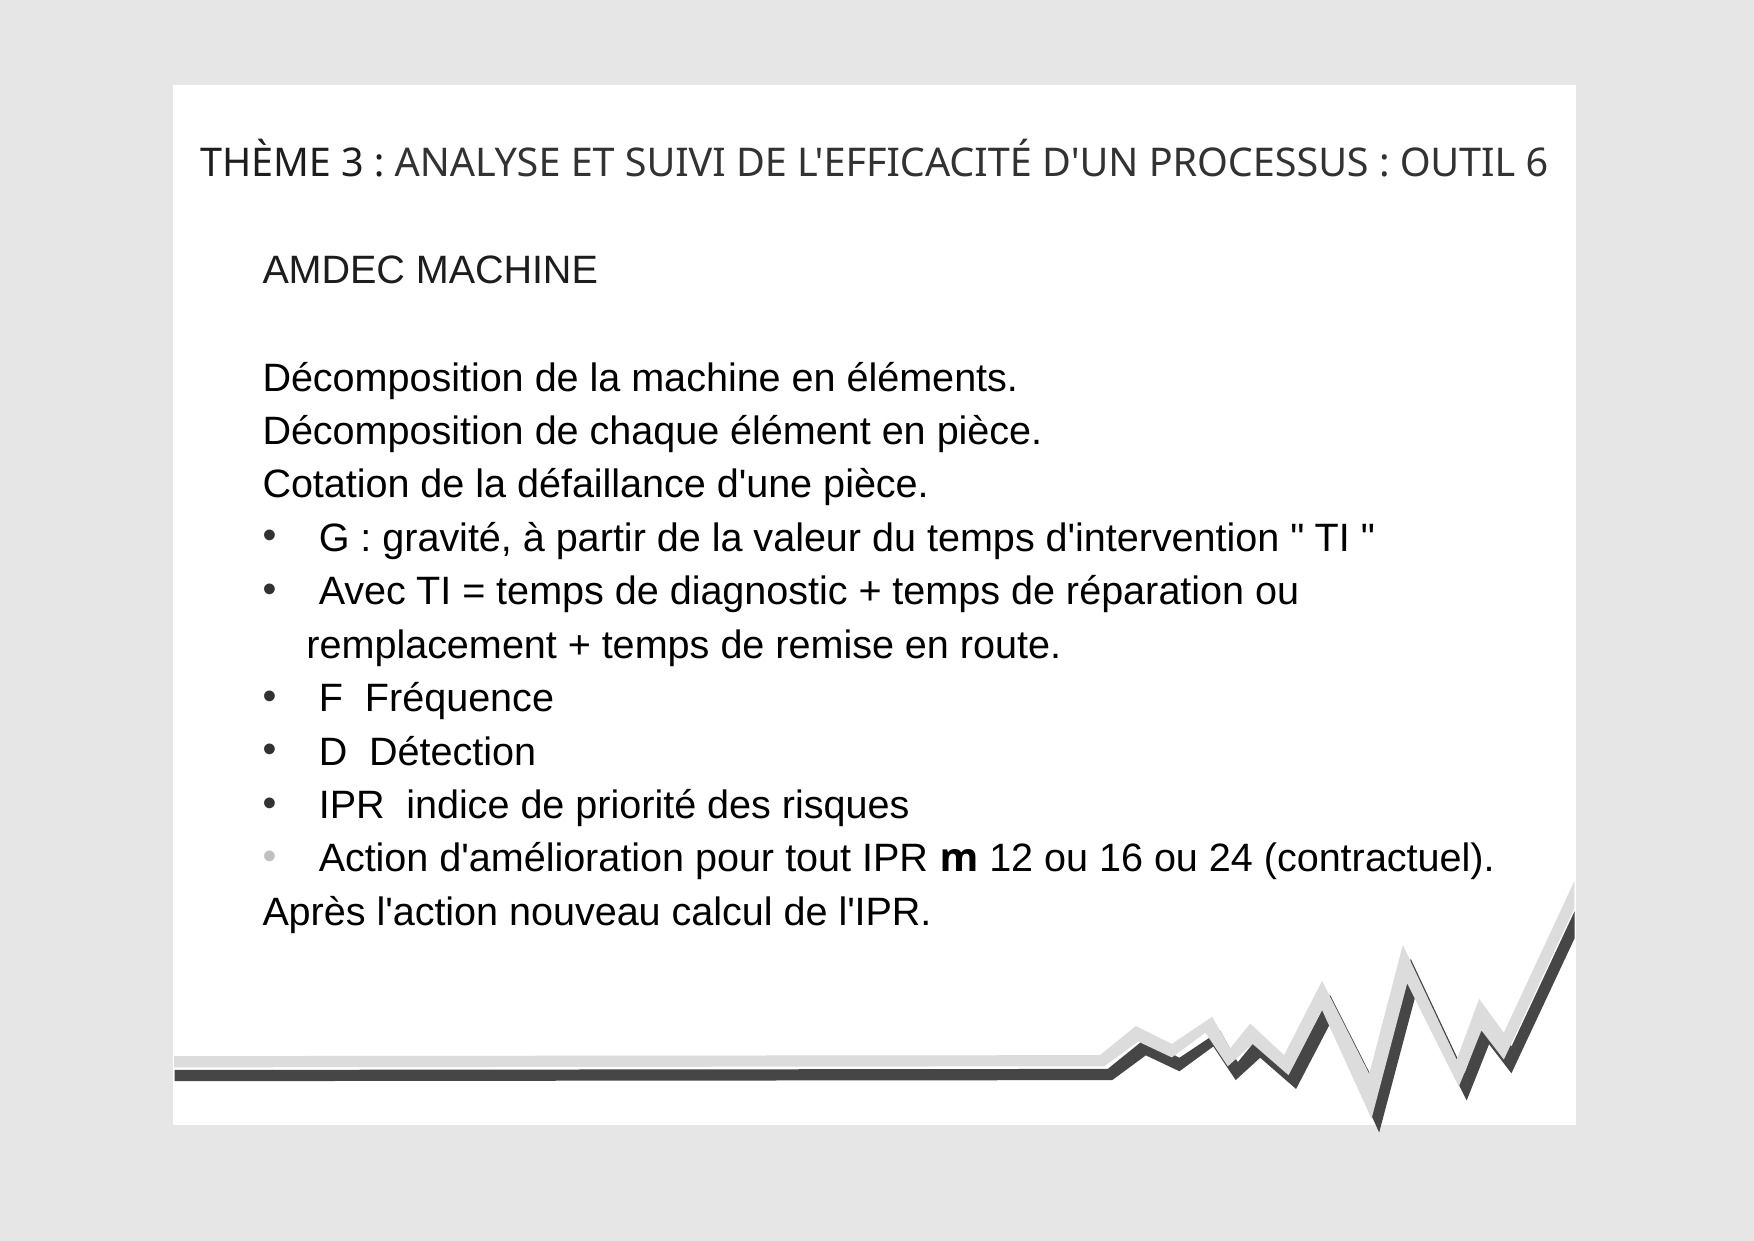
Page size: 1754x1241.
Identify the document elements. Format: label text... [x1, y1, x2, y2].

text_box [174, 1013, 1329, 1089]
text_box THÈME 3 : ANALYSE ET SUIVI DE L'EFFICACITÉ D'UN PROCESSUS : OUTIL 6 [175, 129, 1574, 185]
text_box [174, 880, 1575, 1119]
text_box [1459, 911, 1575, 1101]
text_box [1372, 985, 1415, 1133]
text_box AMDEC MACHINE Décomposition de la machine en éléments. Décomposition de chaque élément en pièce. Cotation de la défaillance d'une pièce. G : gravité, à partir de la valeur du temps d'intervention " TI " Avec TI = temps de diagnostic + temps de réparation ou remplacement + temps de remise en route. F Fréquence D Détection IPR indice de priorité des risques Action d'amélioration pour tout IPR m 12 ou 16 ou 24 (contractuel). Après l'action nouveau calcul de l'IPR. [262, 244, 1513, 934]
text_box [173, 85, 1575, 1124]
